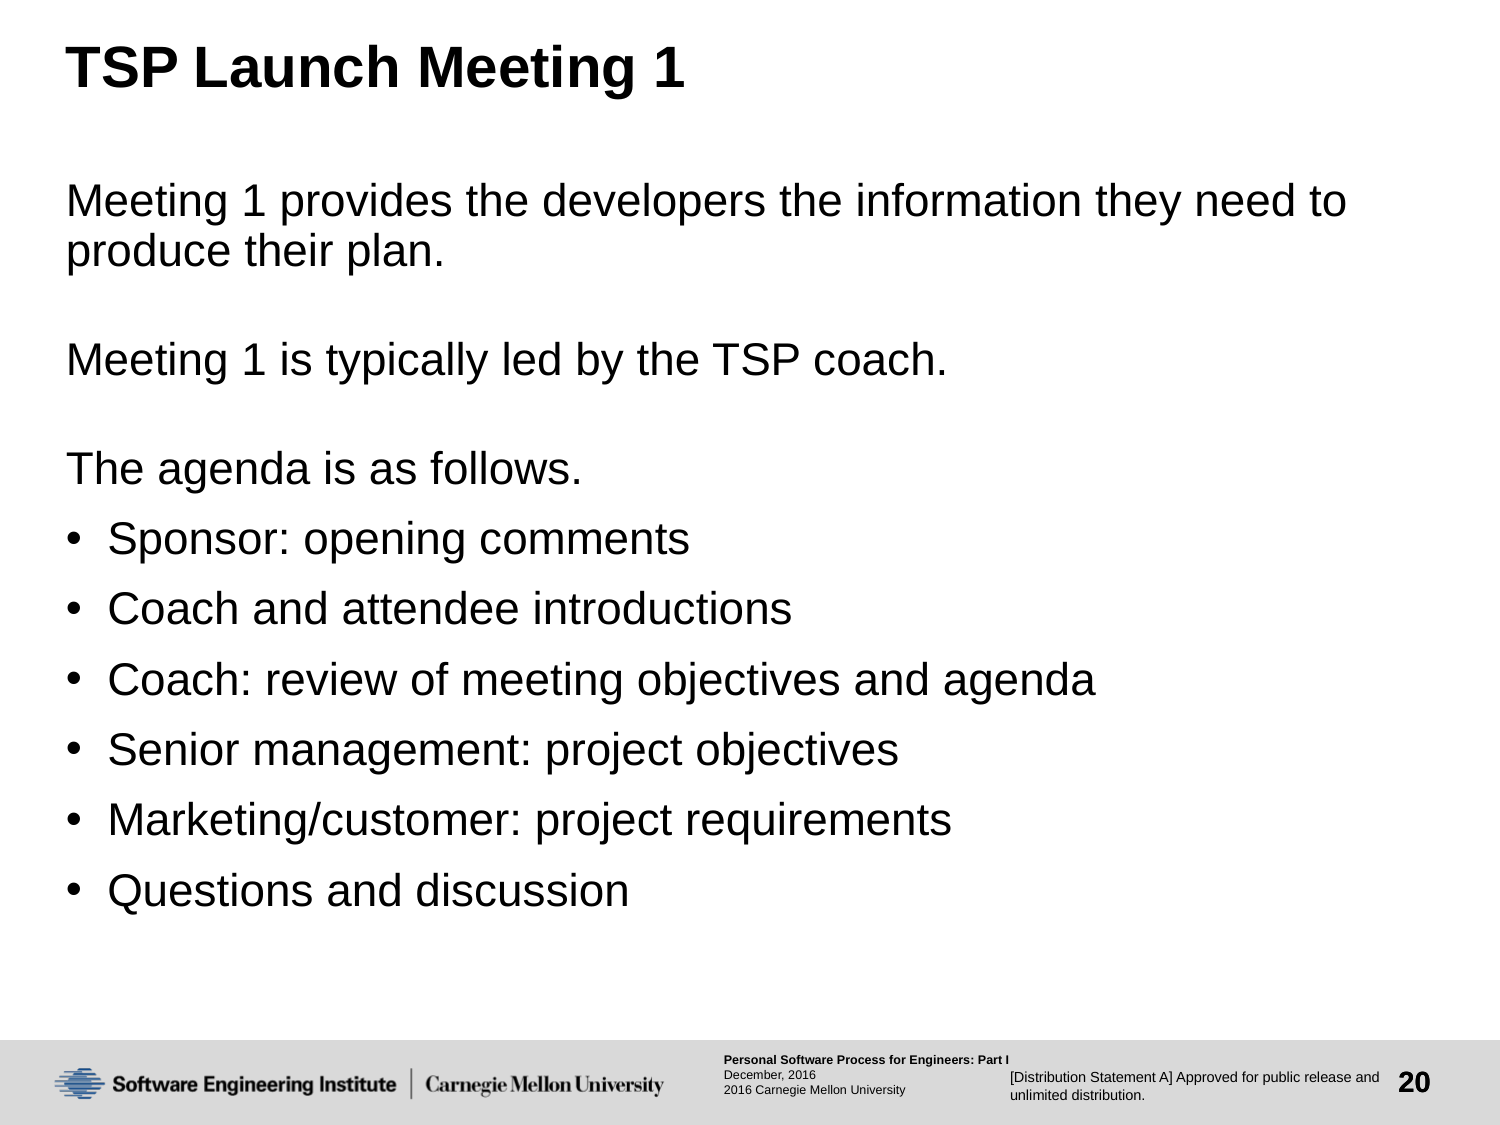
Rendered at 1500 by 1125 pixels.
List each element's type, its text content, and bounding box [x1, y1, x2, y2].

list Meeting 1 provides the developers the information they need to produce their plan. Meeting 1 is typically led by the TSP coach. The agenda is as follows. Sponsor: opening comments Coach and attendee introductions Coach: review of meeting objectives and agenda Senior management: project objectives Marketing/customer: project requirements Questions and discussion [65, 177, 1431, 1000]
title TSP Launch Meeting 1 [65, 37, 1313, 148]
picture [46, 1061, 673, 1104]
